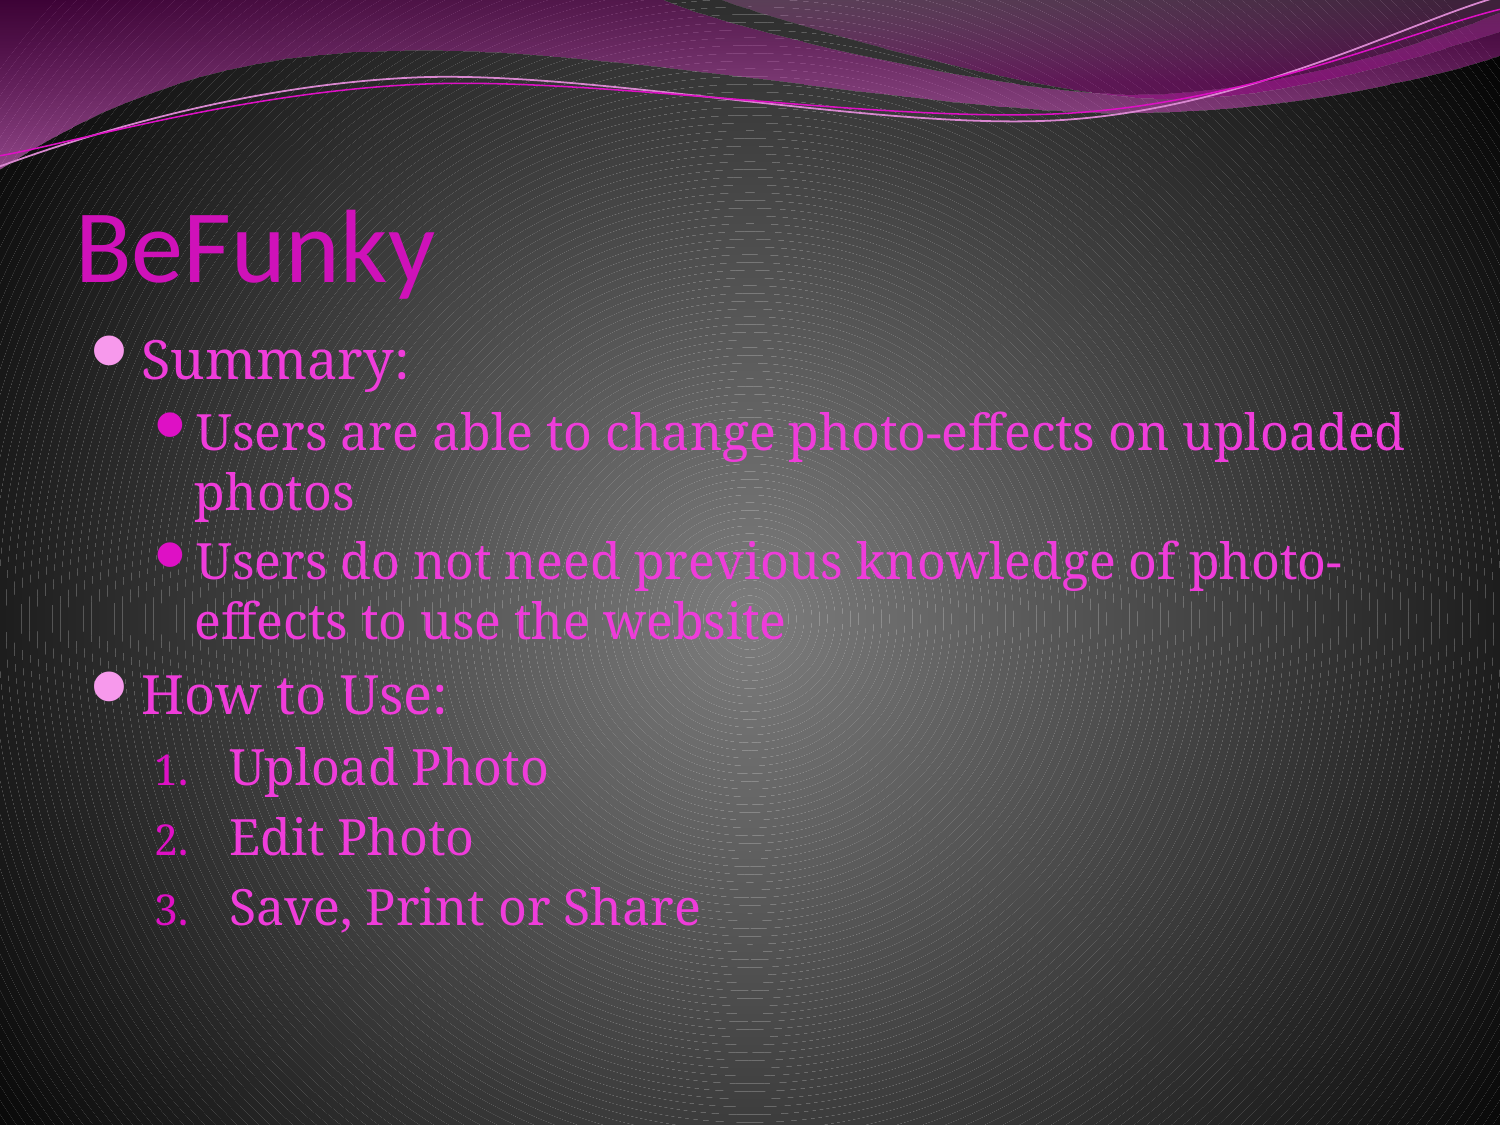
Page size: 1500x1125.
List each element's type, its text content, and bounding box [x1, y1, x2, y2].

list Summary: Users are able to change photo-effects on uploaded photos Users do not need previous knowledge of photo-effects to use the website How to Use: Upload Photo Edit Photo Save, Print or Share [75, 317, 1425, 1038]
title BeFunky [75, 115, 1425, 303]
